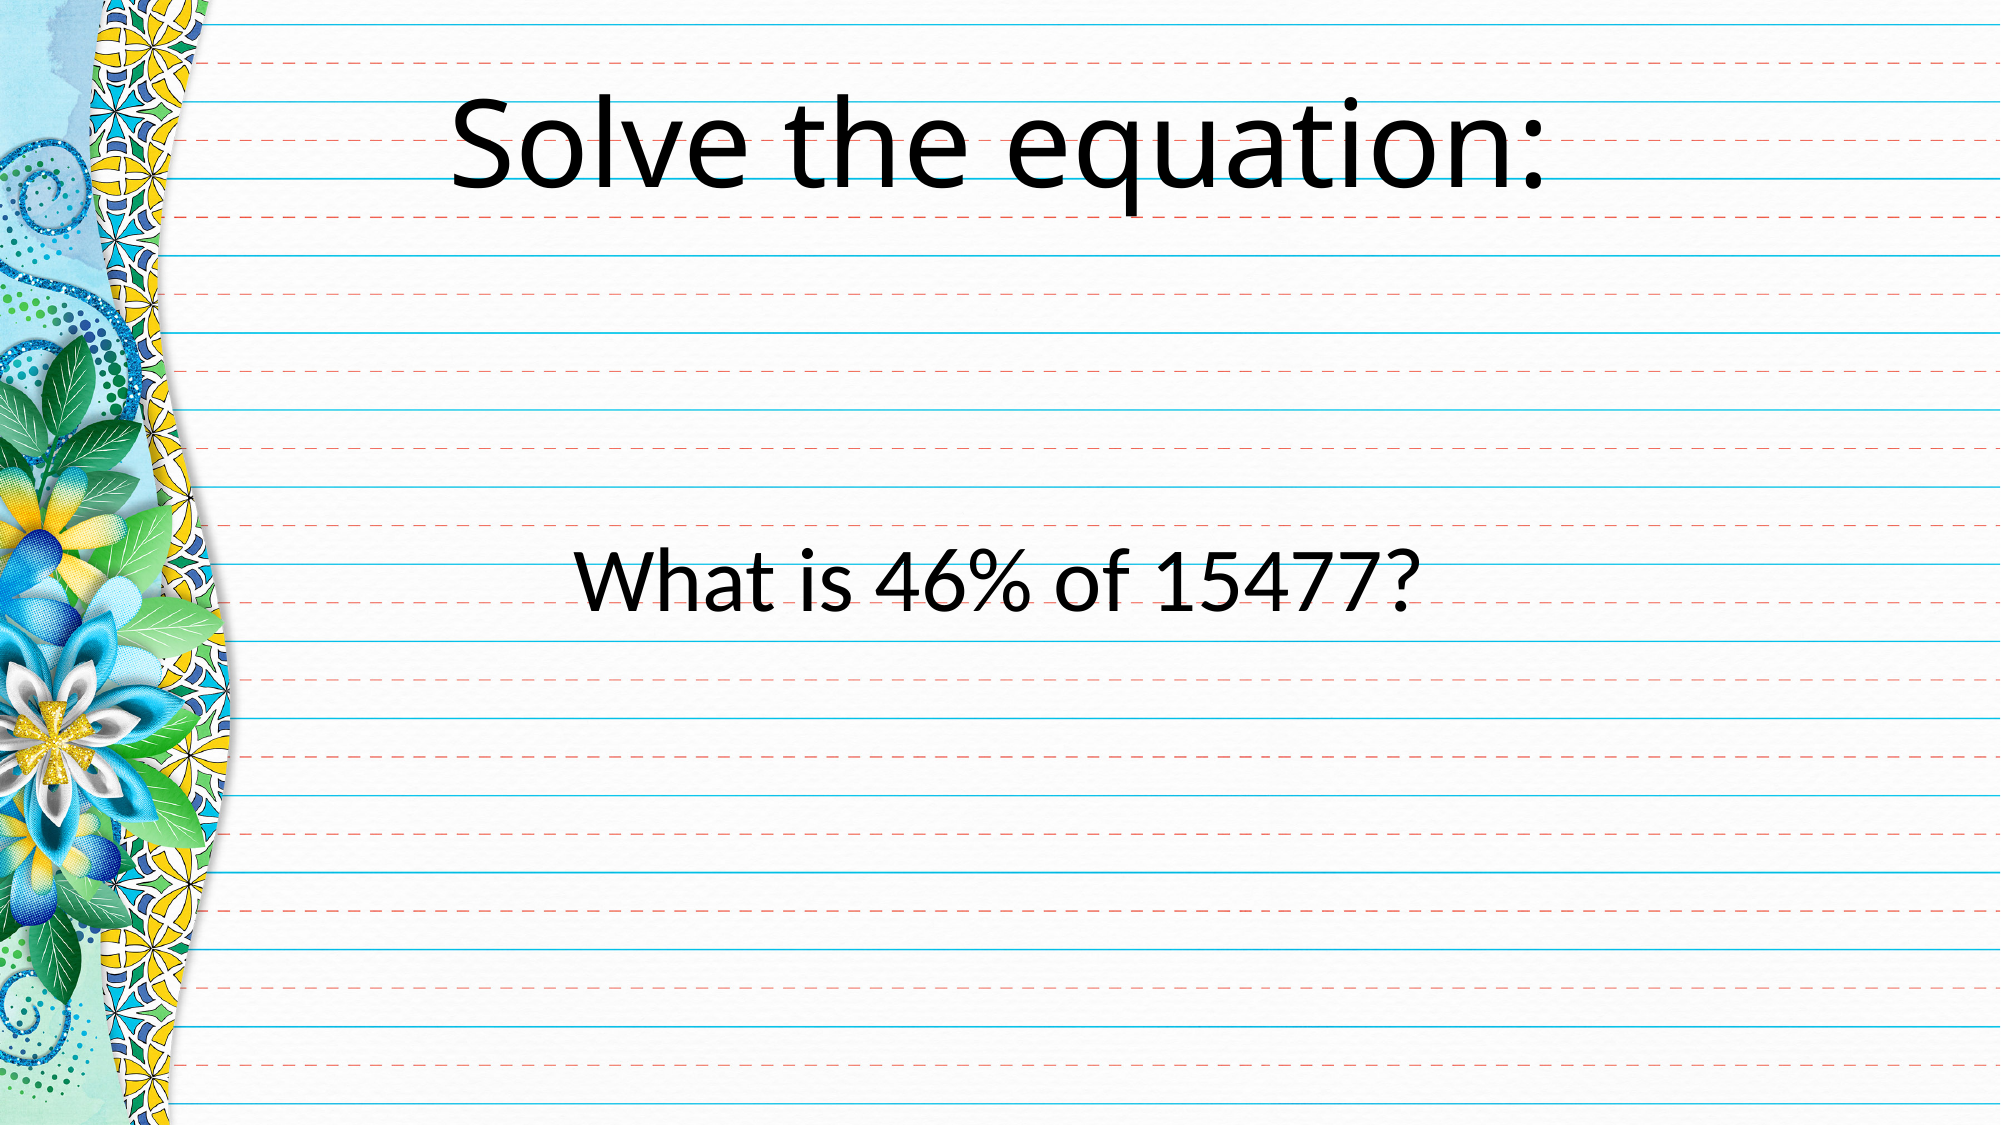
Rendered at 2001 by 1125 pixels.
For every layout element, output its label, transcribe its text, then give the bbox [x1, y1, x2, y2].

title Solve the equation: [99, 45, 1900, 233]
picture [0, 0, 2001, 1125]
list What is 46% of 15477? [99, 262, 1900, 1005]
